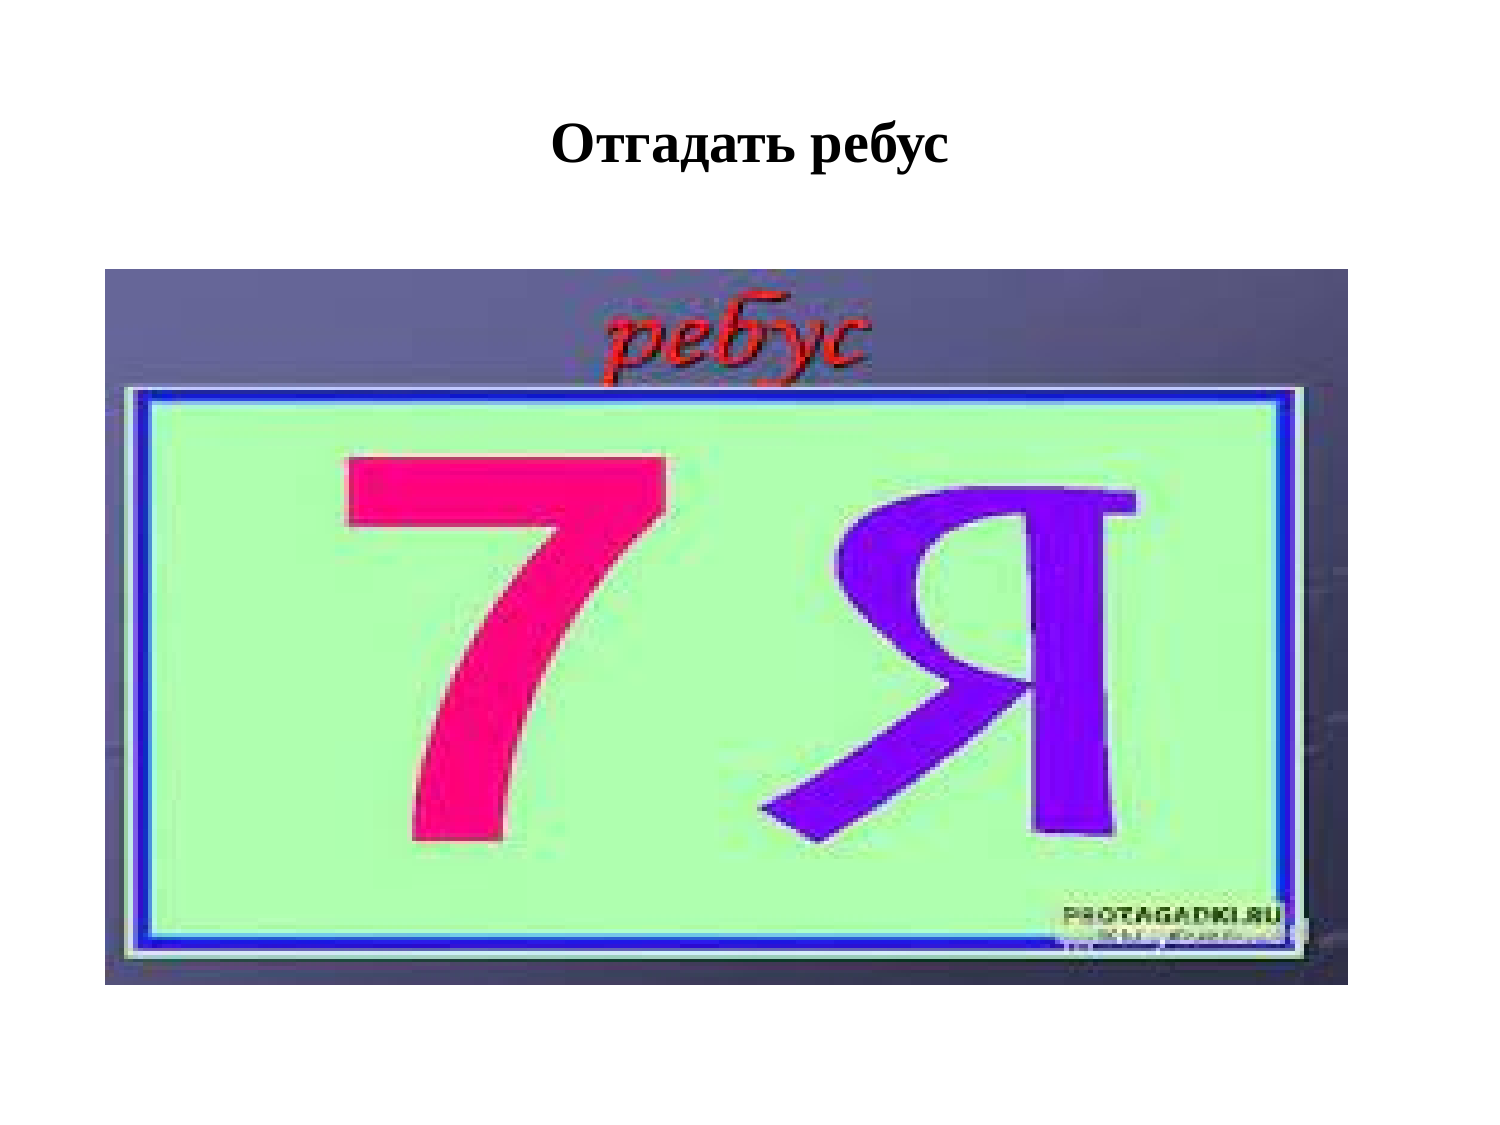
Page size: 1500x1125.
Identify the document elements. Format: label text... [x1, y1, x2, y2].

title Отгадать ребус [75, 45, 1425, 233]
picture [105, 269, 1348, 985]
